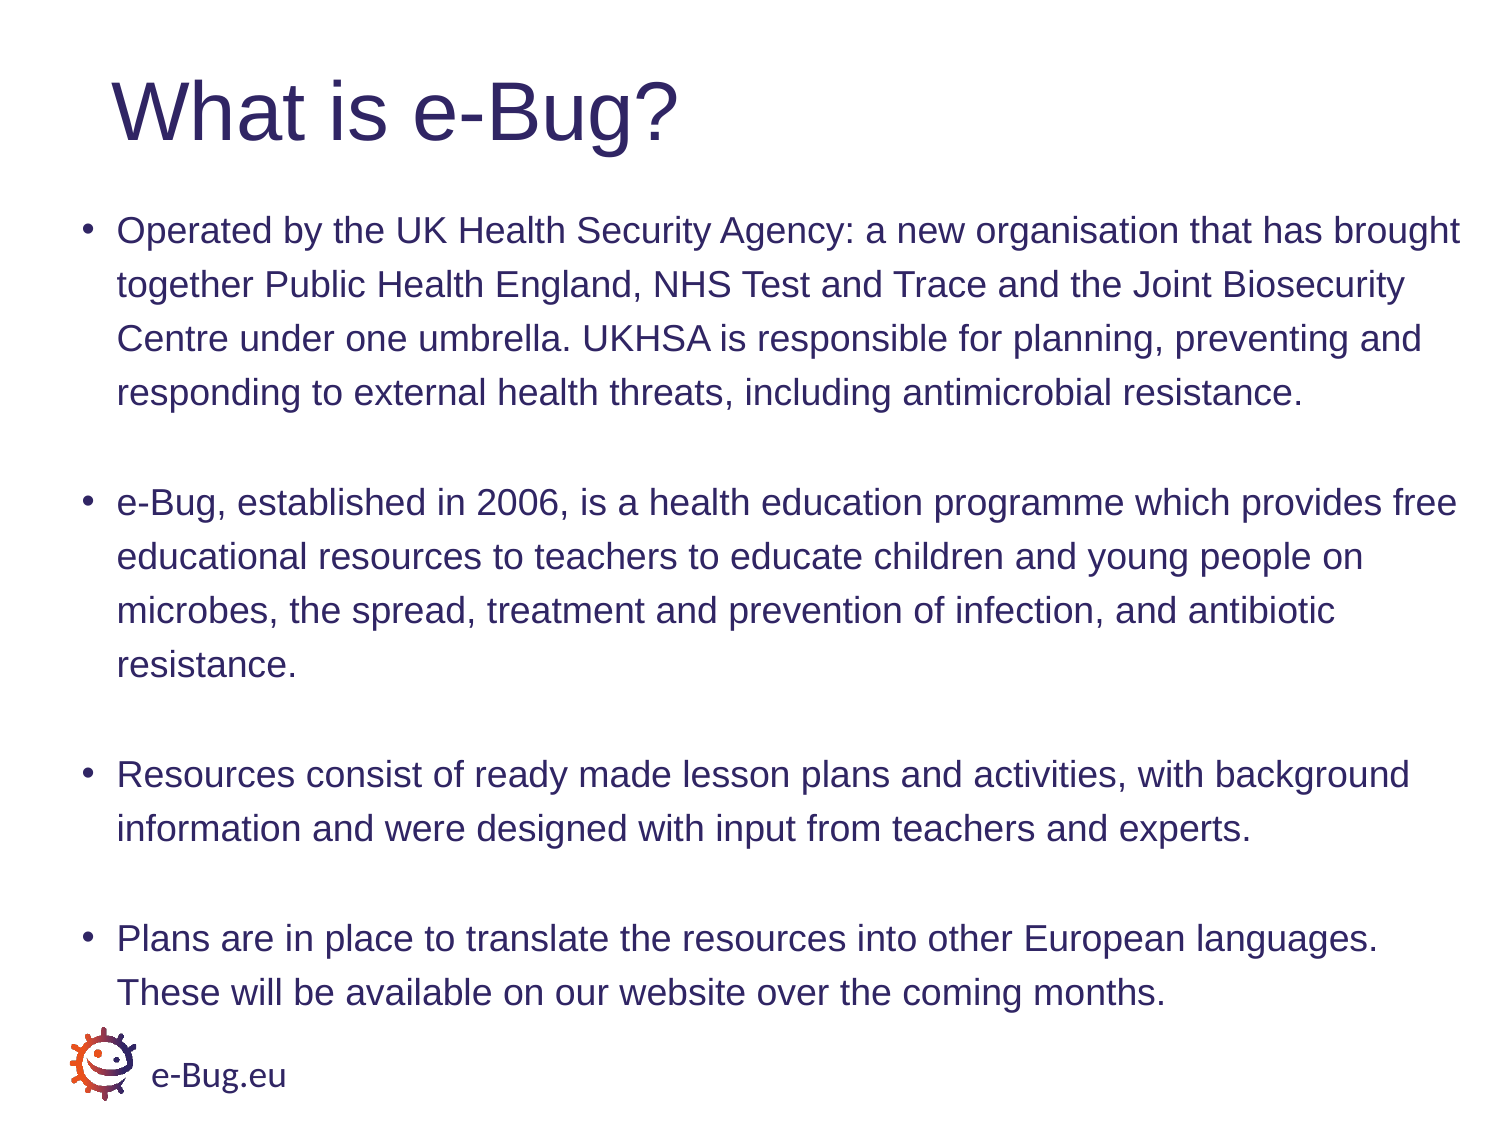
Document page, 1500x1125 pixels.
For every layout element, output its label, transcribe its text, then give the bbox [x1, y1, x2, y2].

picture [69, 1043, 136, 1103]
title What is e-Bug? [96, 34, 1465, 189]
list Operated by the UK Health Security Agency: a new organisation that has brought together Public Health England, NHS Test and Trace and the Joint Biosecurity Centre under one umbrella. UKHSA is responsible for planning, preventing and responding to external health threats, including antimicrobial resistance. e-Bug, established in 2006, is a health education programme which provides free educational resources to teachers to educate children and young people on microbes, the spread, treatment and prevention of infection, and antibiotic resistance. Resources consist of ready made lesson plans and activities, with background information and were designed with input from teachers and experts. Plans are in place to translate the resources into other European languages. These will be available on our website over the coming months. [66, 189, 1495, 1043]
footer e-Bug.eu [136, 1042, 643, 1103]
